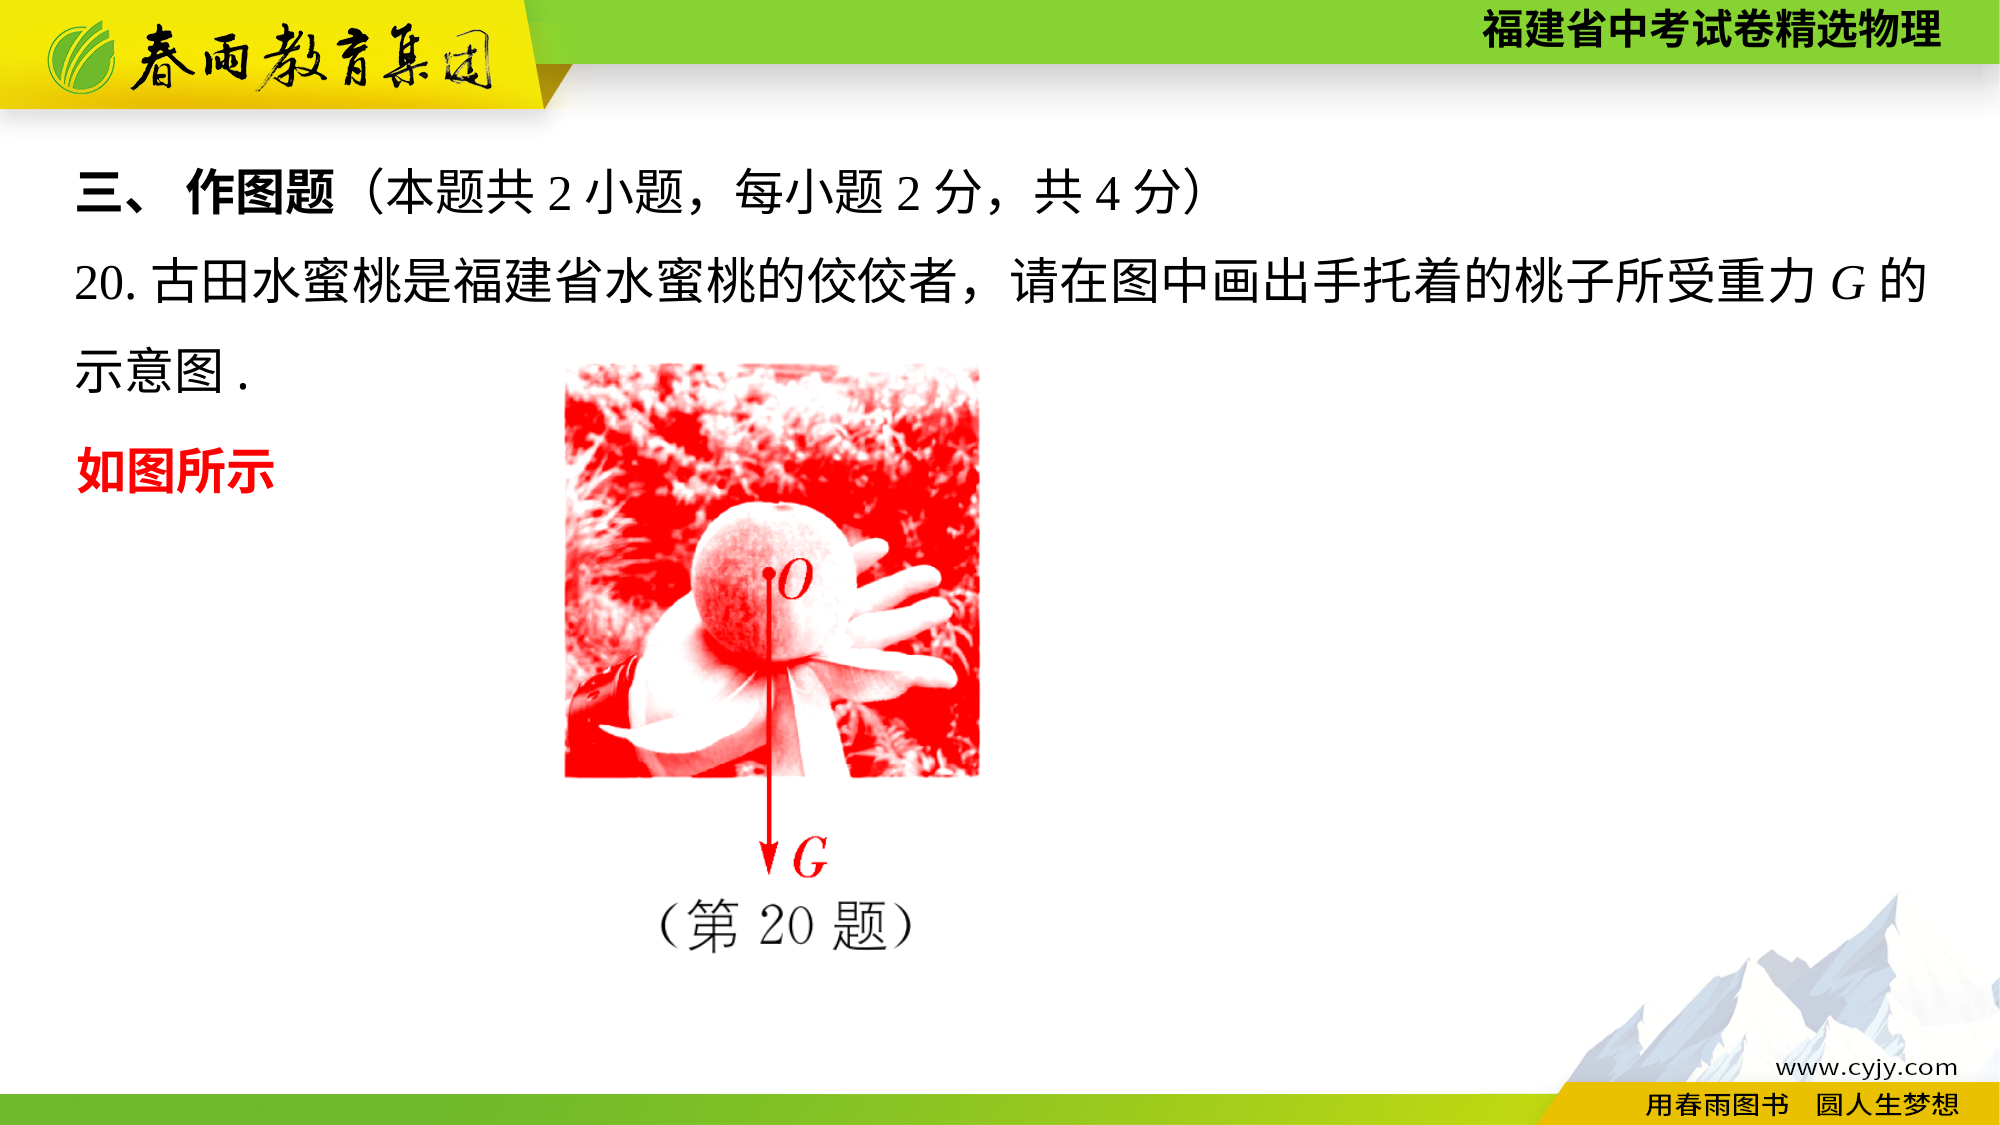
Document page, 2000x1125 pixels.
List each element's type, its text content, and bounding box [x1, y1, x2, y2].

list 三、 作图题（本题共2小题，每小题2分，共4分） 20.古田水蜜桃是福建省水蜜桃的佼佼者，请在图中画出手托着的桃子所受重力G的示意图. [59, 122, 1944, 399]
text_box 如图所示 [61, 432, 341, 508]
picture [0, 0, 2000, 1125]
